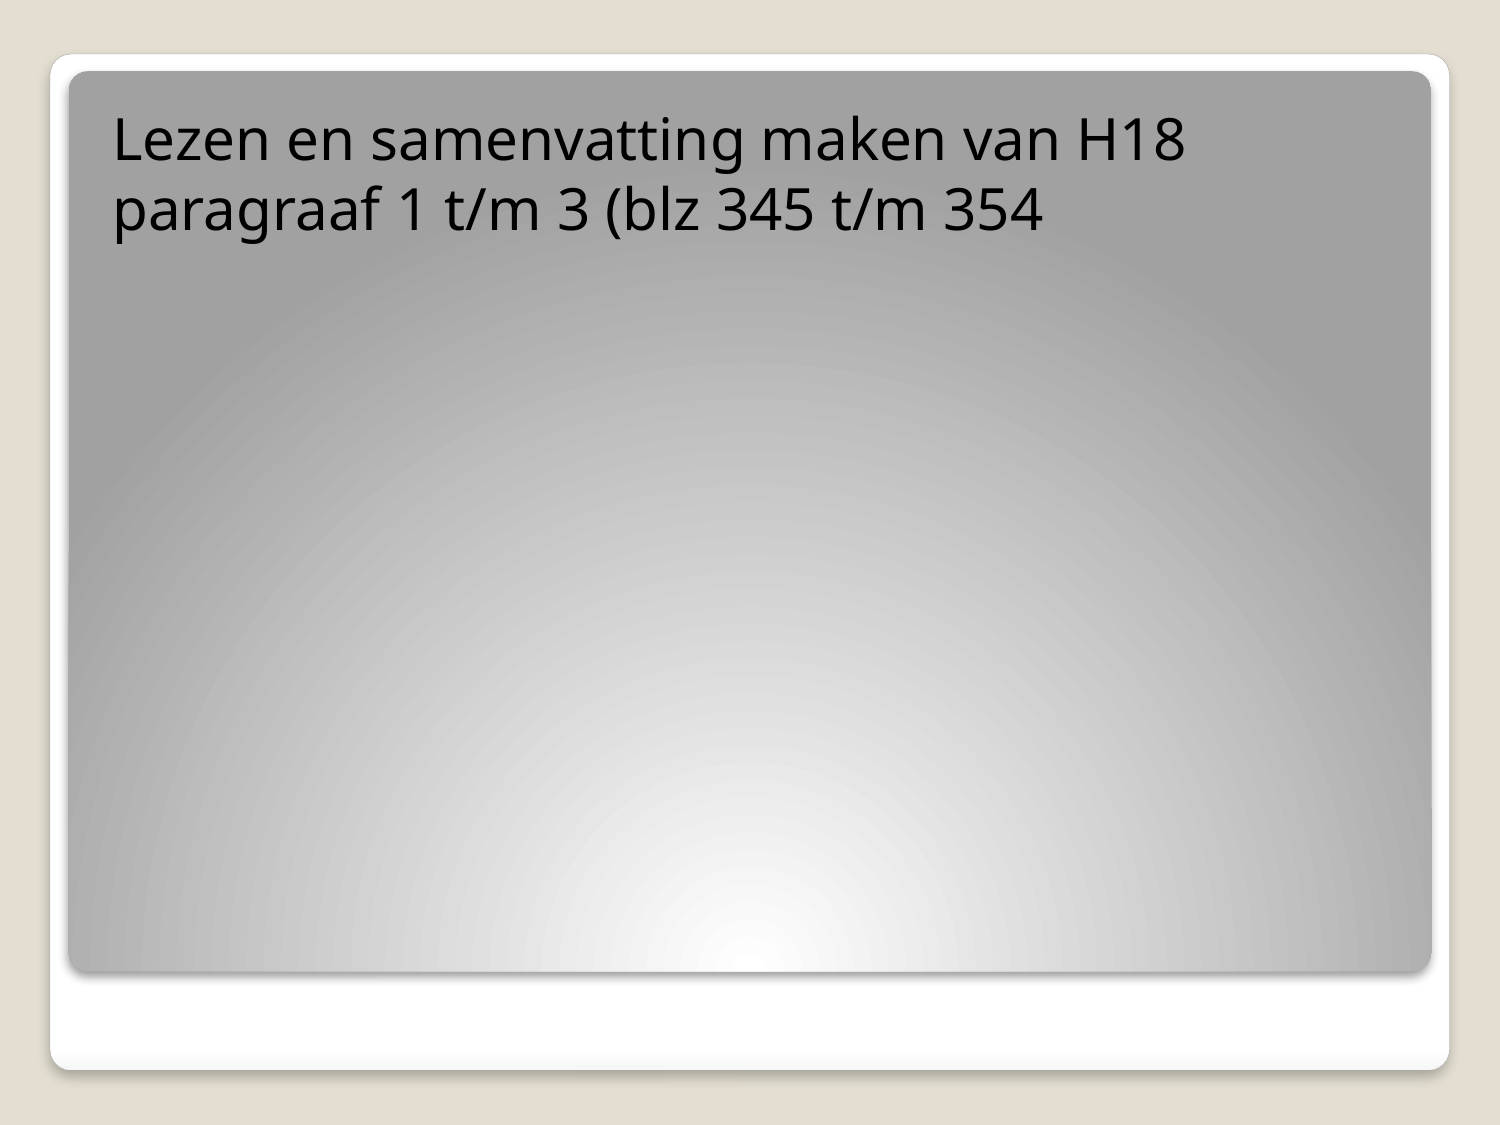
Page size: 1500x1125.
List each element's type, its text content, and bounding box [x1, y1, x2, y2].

list Lezen en samenvatting maken van H18 paragraaf 1 t/m 3 (blz 345 t/m 354 [82, 86, 1425, 774]
